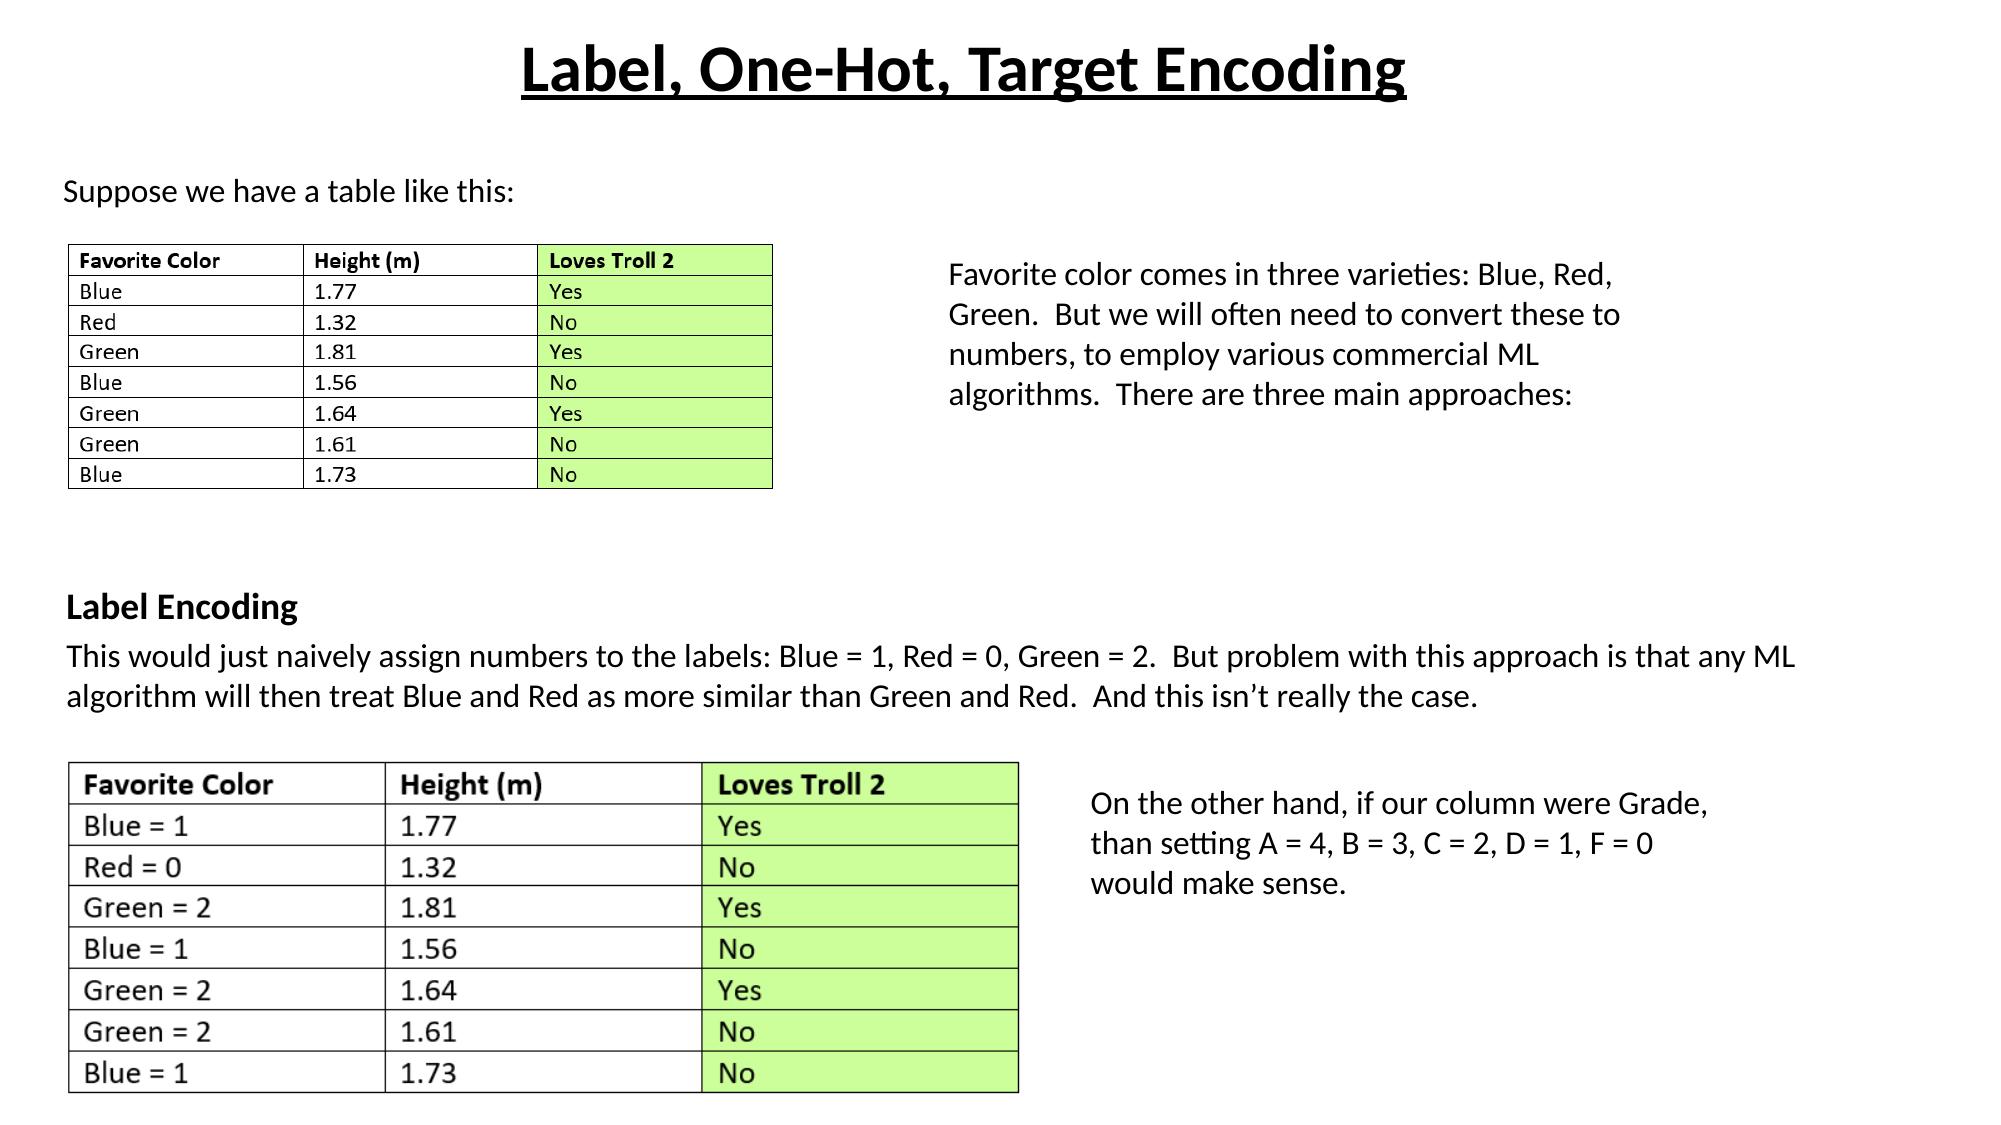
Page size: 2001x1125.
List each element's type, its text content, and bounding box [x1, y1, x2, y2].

text_box Label Encoding [51, 574, 682, 626]
picture [62, 238, 779, 492]
picture [62, 752, 1023, 1102]
text_box Favorite color comes in three varieties: Blue, Red, Green. But we will often need to convert these to numbers, to employ various commercial ML algorithms. There are three main approaches: [933, 244, 1684, 420]
text_box This would just naively assign numbers to the labels: Blue = 1, Red = 0, Green = 2. But problem with this approach is that any ML algorithm will then treat Blue and Red as more similar than Green and Red. And this isn’t really the case. [51, 626, 1936, 721]
text_box Label, One-Hot, Target Encoding [506, 16, 1539, 112]
text_box On the other hand, if our column were Grade, than setting A = 4, B = 3, C = 2, D = 1, F = 0 would make sense. [1075, 773, 1739, 909]
text_box Suppose we have a table like this: [48, 161, 589, 217]
